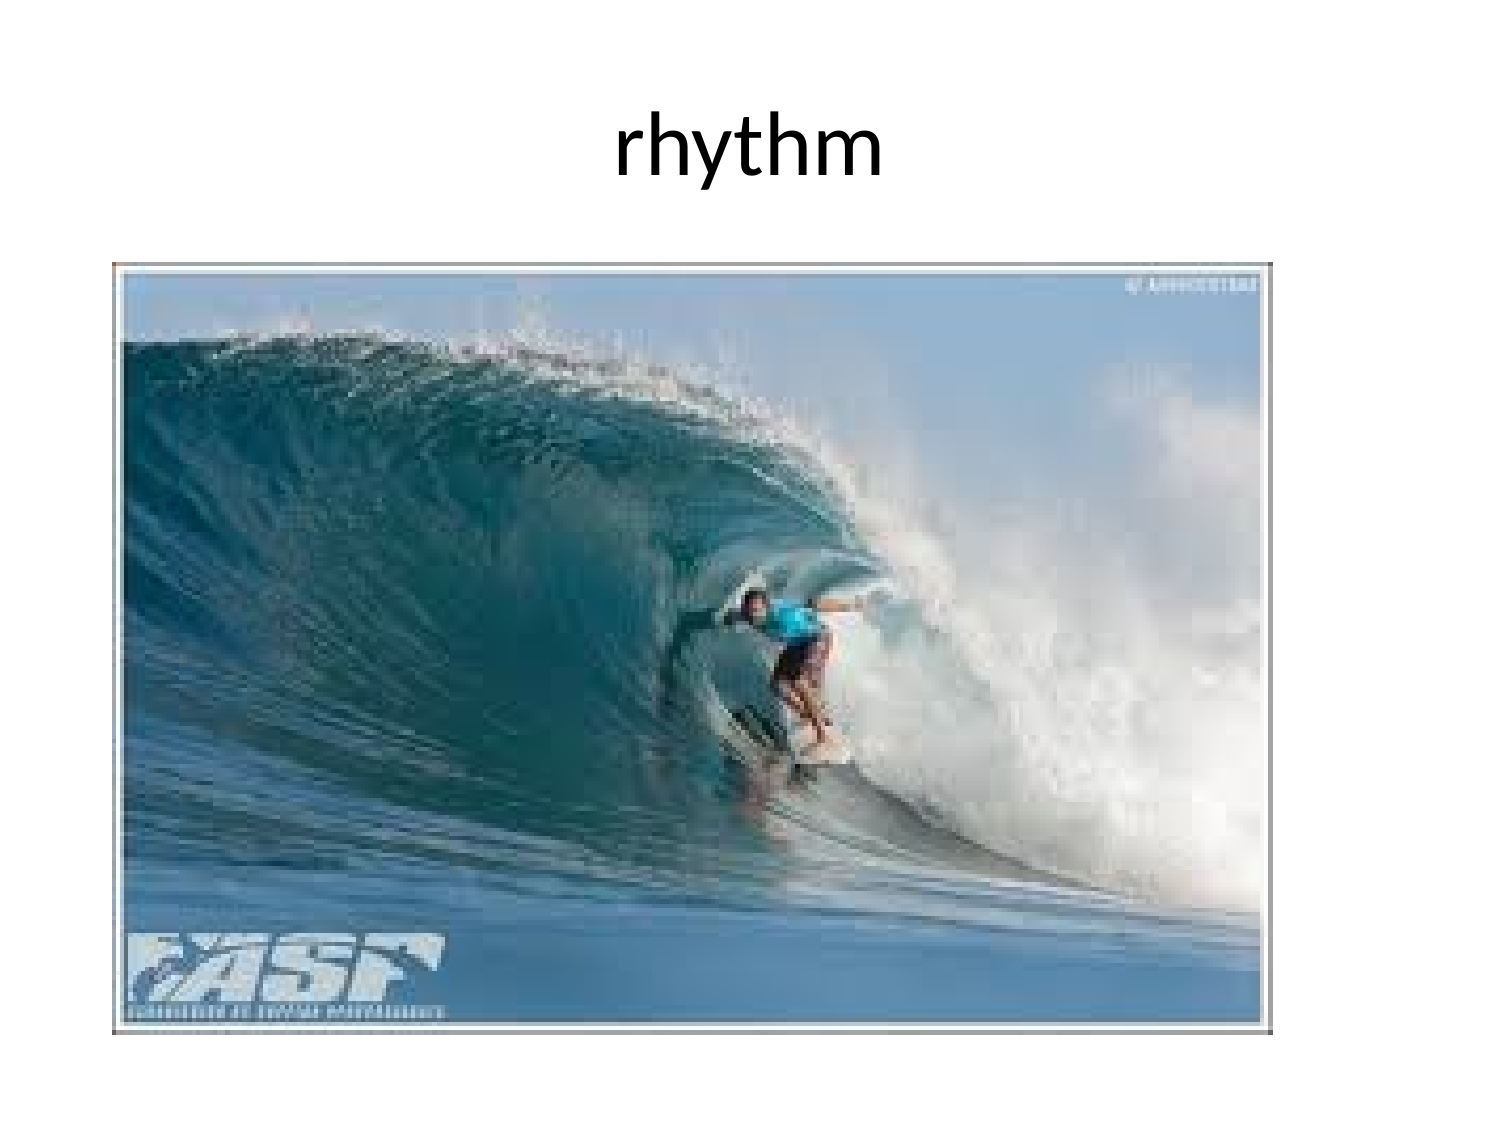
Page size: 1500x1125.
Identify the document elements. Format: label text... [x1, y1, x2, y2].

picture [111, 262, 1274, 1036]
title rhythm [75, 45, 1425, 233]
